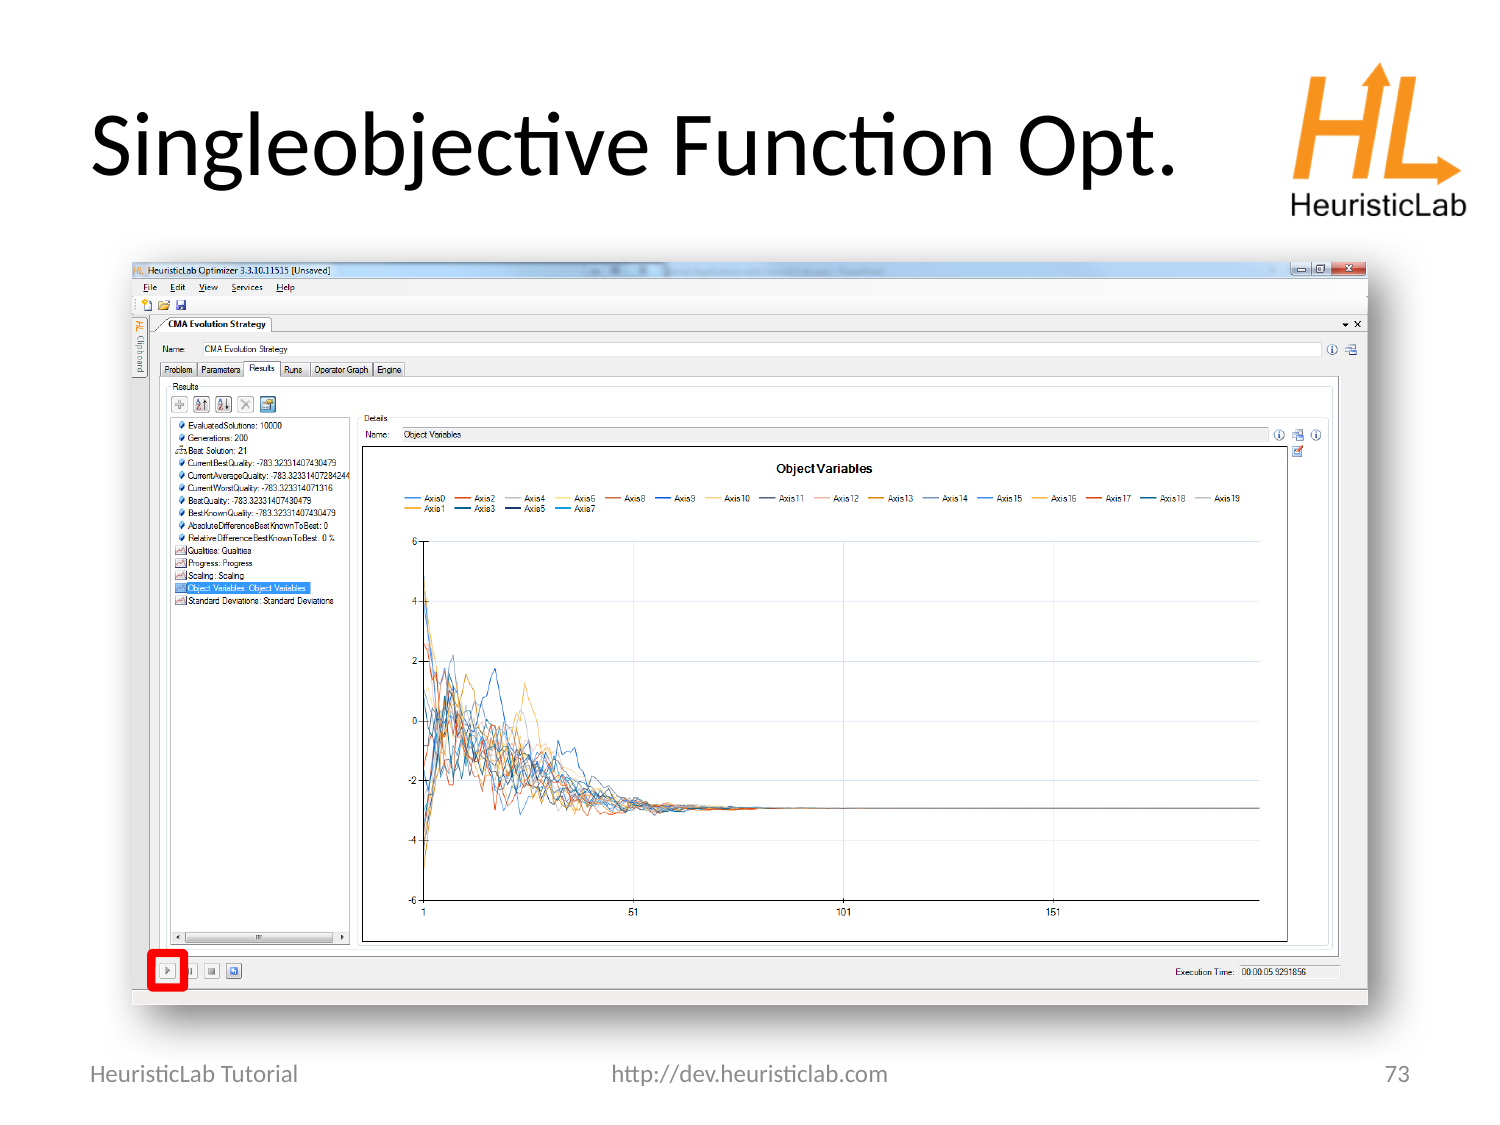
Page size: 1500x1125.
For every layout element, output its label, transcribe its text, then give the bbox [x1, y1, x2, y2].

picture [1281, 27, 1474, 244]
slide_number HeuristicLab Tutorial [75, 1042, 425, 1103]
slide_number 73 [1074, 1042, 1425, 1103]
title Singleobjective Function Opt. [75, 45, 1282, 233]
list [132, 262, 1368, 1006]
footer http://dev.heuristiclab.com [512, 1042, 988, 1103]
